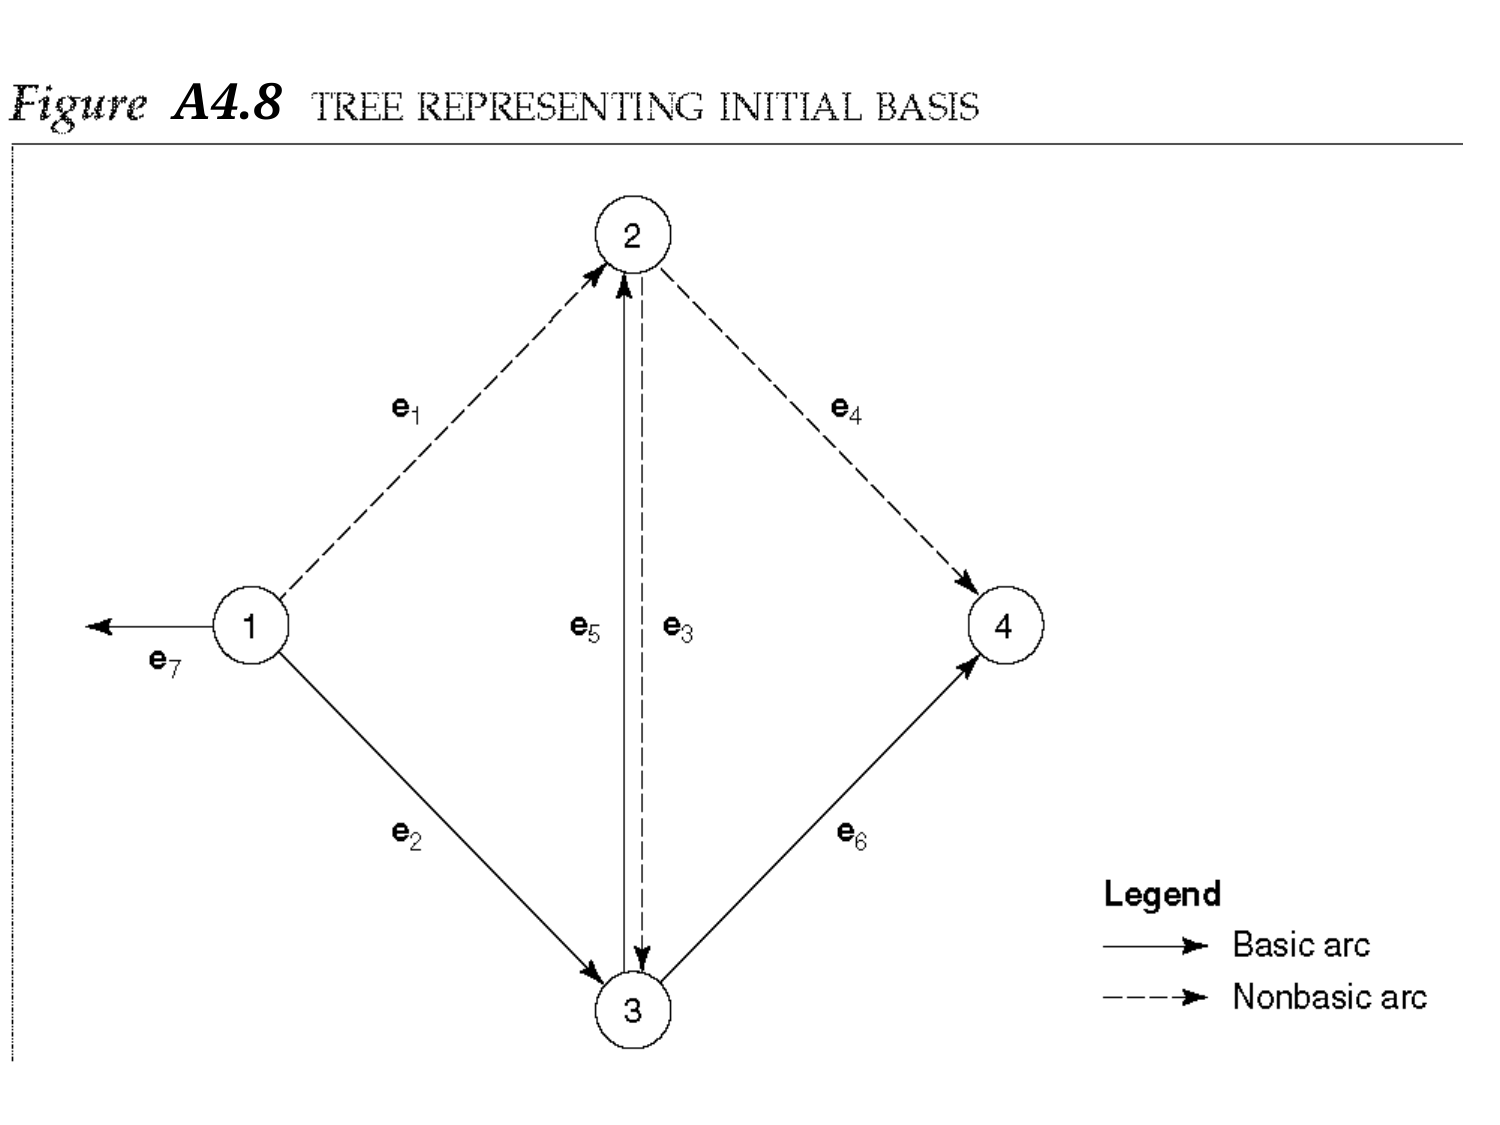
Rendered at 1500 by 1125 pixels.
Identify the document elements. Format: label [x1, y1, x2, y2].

picture [0, 61, 1463, 1063]
